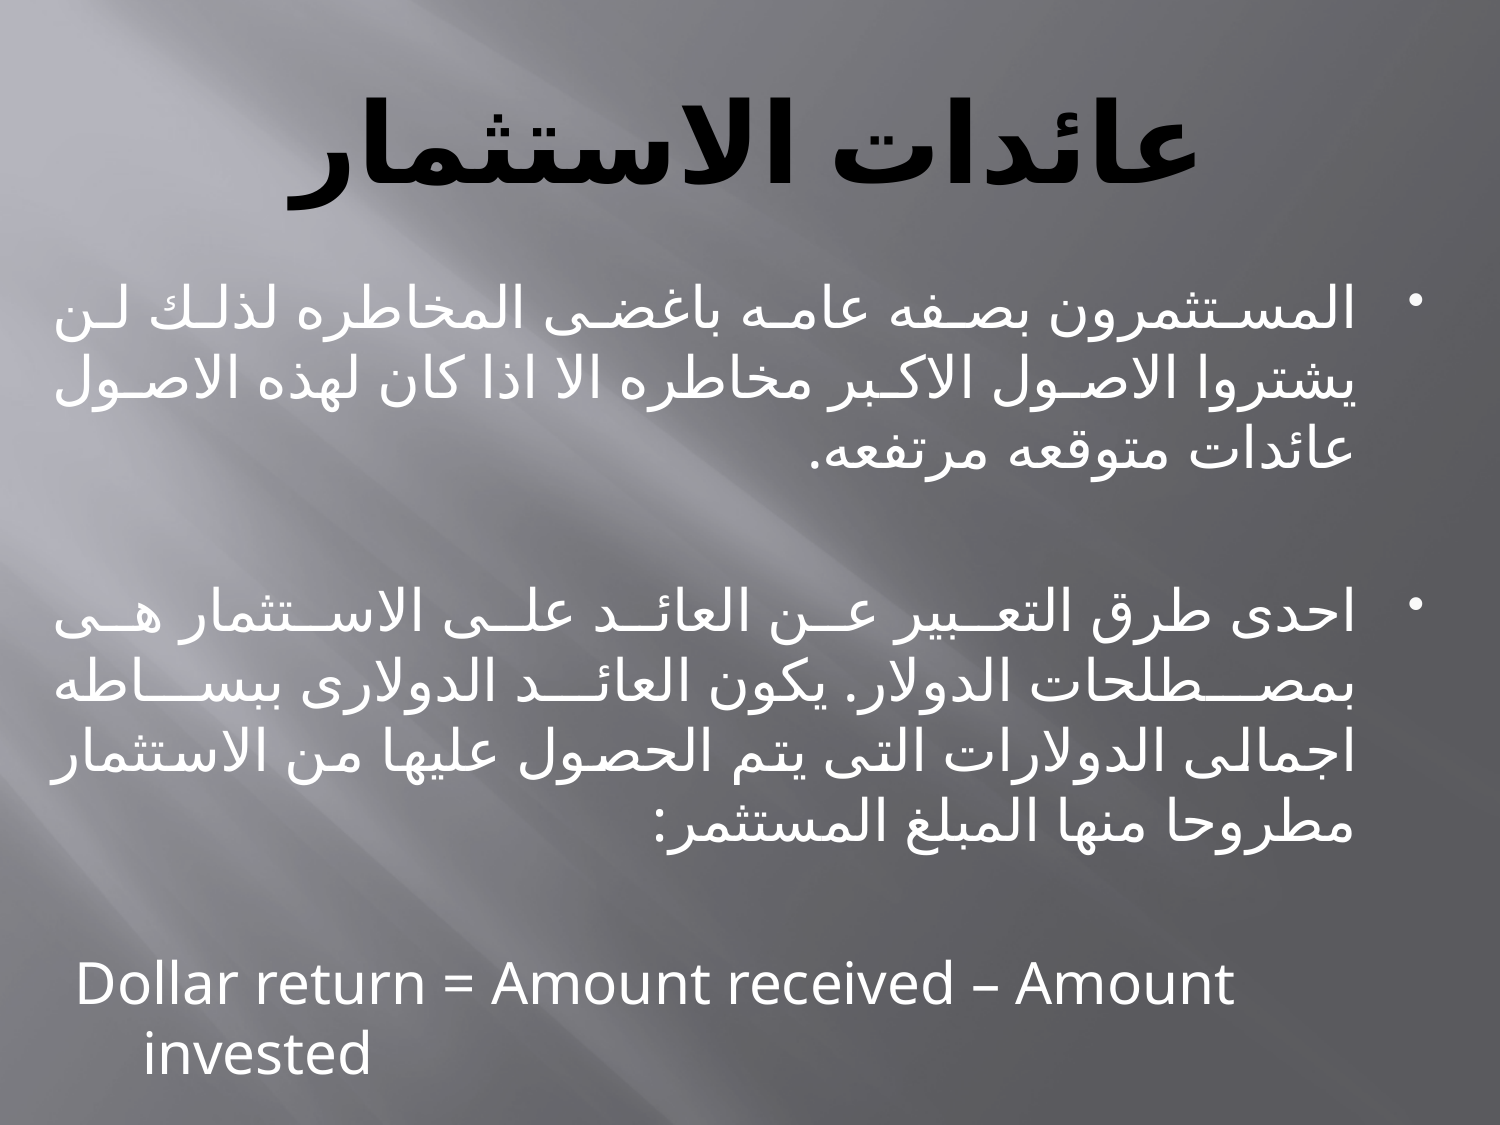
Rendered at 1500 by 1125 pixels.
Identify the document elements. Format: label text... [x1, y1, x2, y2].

title عائدات الاستثمار [75, 45, 1425, 233]
list المستثمرون بصفه عامه باغضى المخاطره لذلك لن يشتروا الاصول الاكبر مخاطره الا اذا كان لهذه الاصول عائدات متوقعه مرتفعه. احدى طرق التعبير عن العائد على الاستثمار هى بمصطلحات الدولار. يكون العائد الدولارى ببساطه اجمالى الدولارات التى يتم الحصول عليها من الاستثمار مطروحا منها المبلغ المستثمر: Dollar return = Amount received – Amount invested [37, 262, 1463, 1035]
